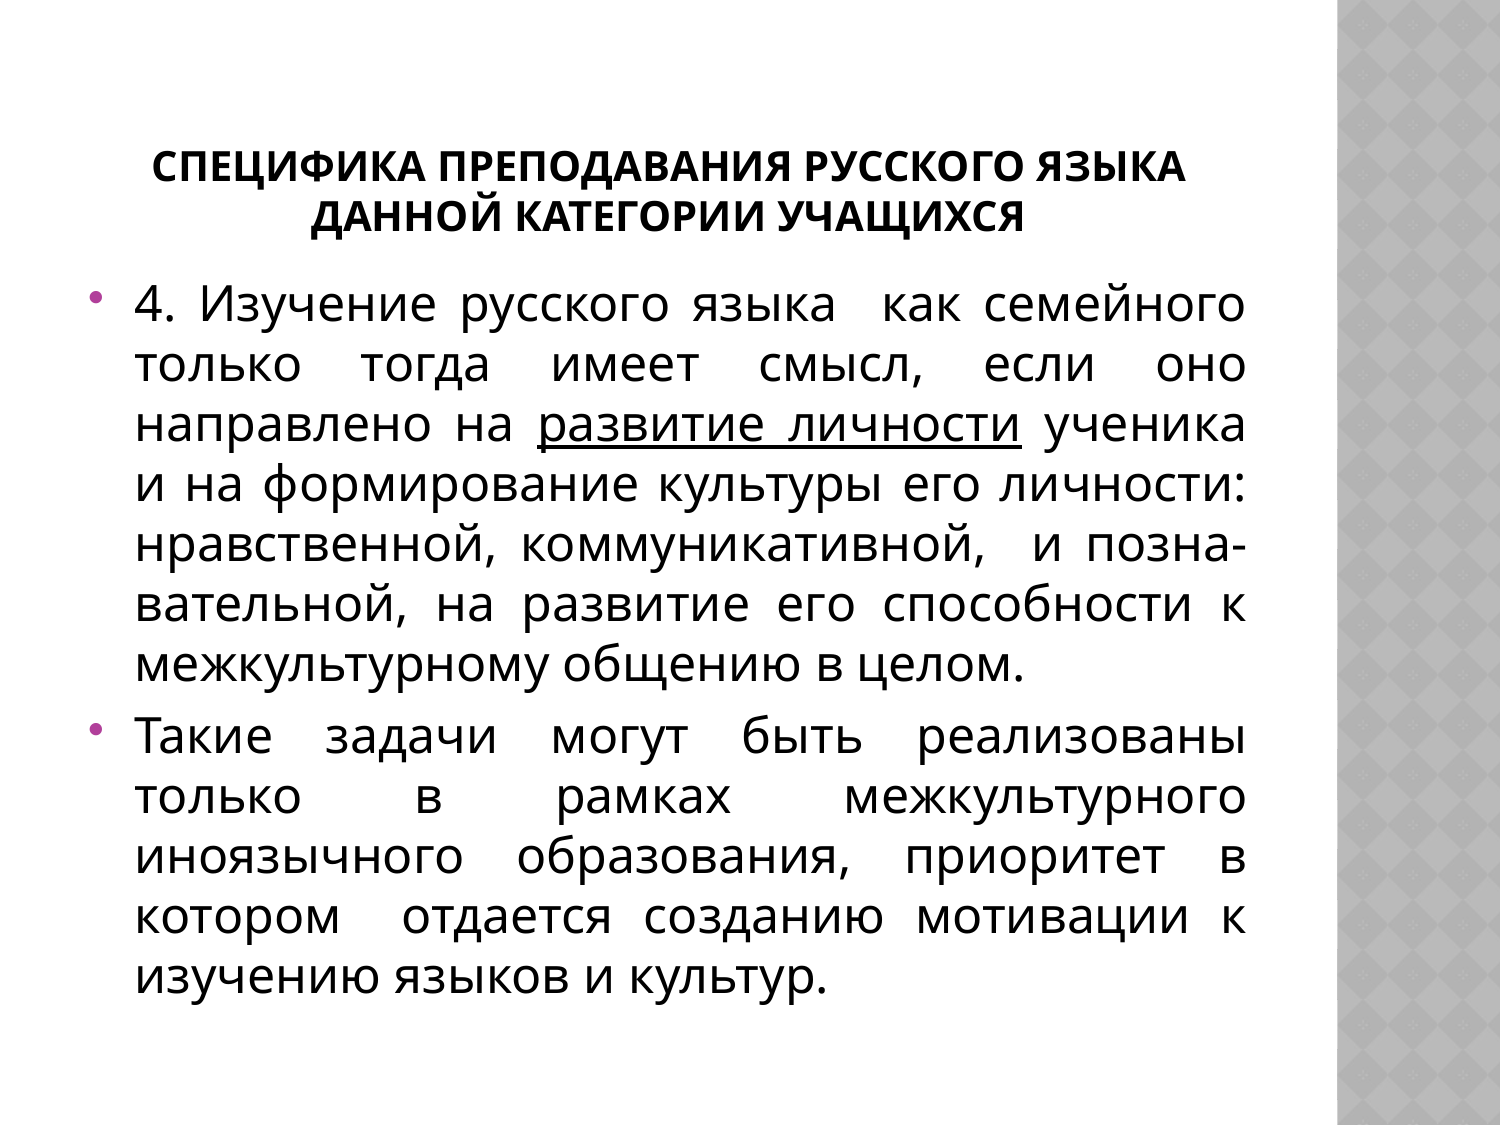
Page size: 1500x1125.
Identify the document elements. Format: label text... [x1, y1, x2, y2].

title специфика преподавания русского языка данной категории учащихся [75, 52, 1263, 240]
list 4. Изучение русского языка как семейного только тогда имеет смысл, если оно направлено на развитие личности ученика и на формирование культуры его личности: нравственной, коммуникативной, и позна-вательной, на развитие его способности к межкультурному общению в целом. Такие задачи могут быть реализованы только в рамках межкультурного иноязычного образования, приоритет в котором отдается созданию мотивации к изучению языков и культур. [75, 264, 1263, 1059]
